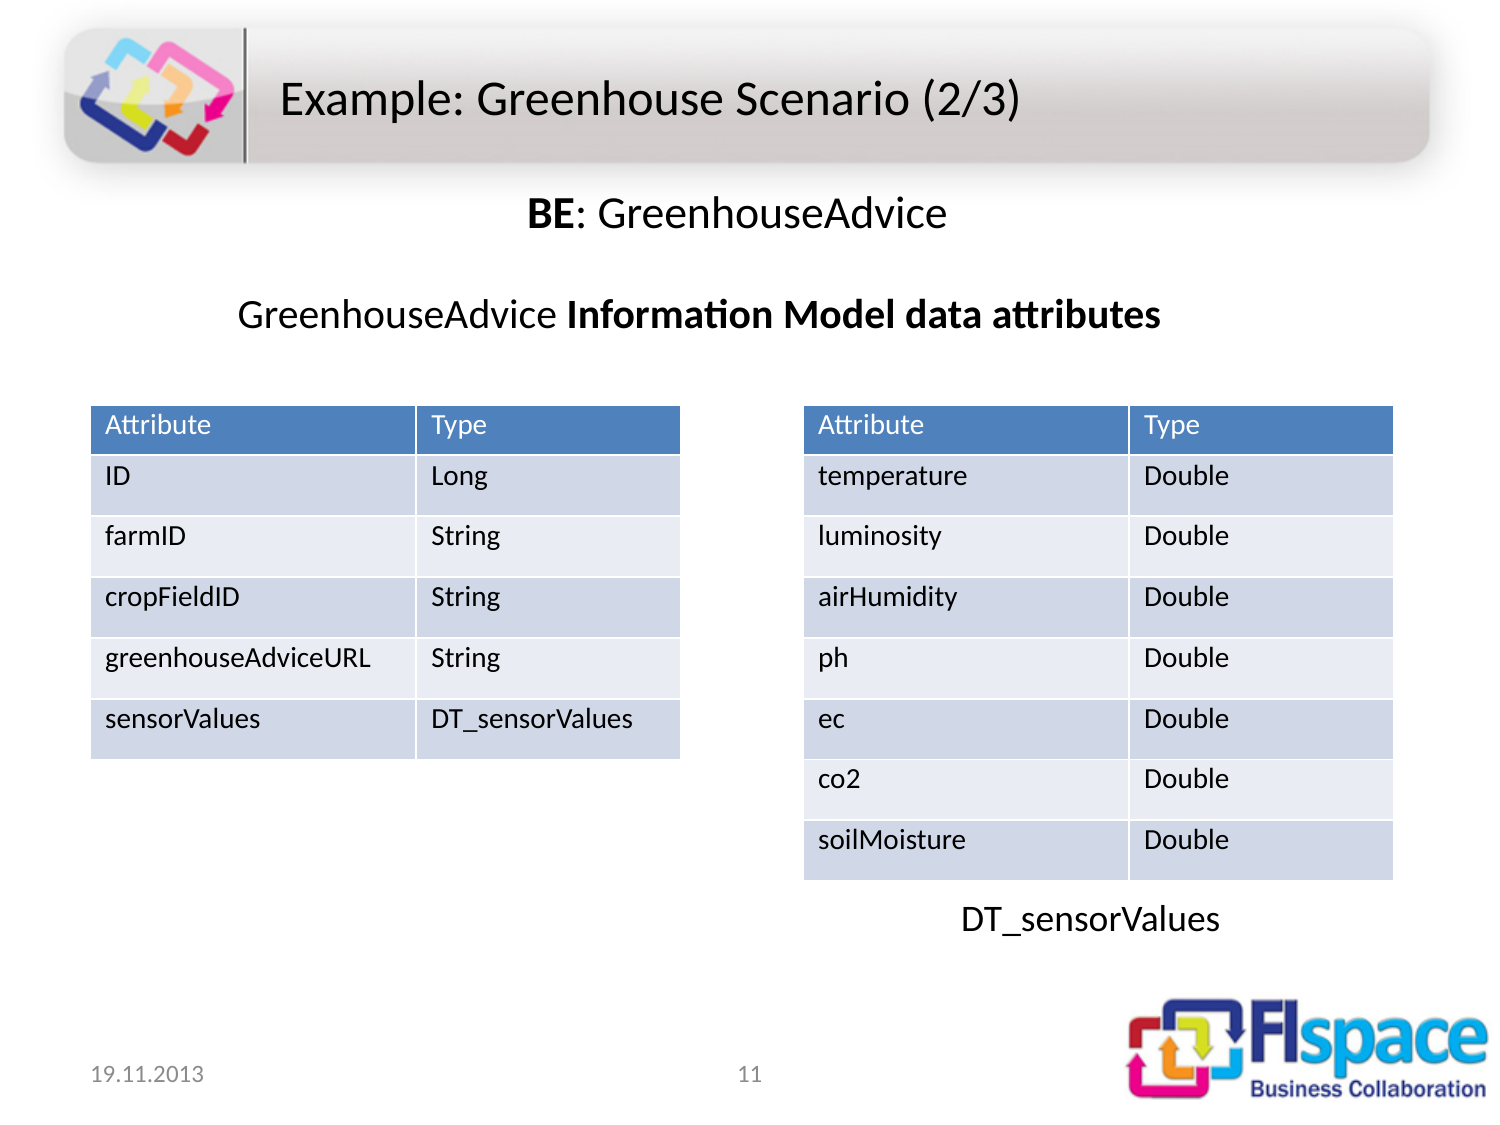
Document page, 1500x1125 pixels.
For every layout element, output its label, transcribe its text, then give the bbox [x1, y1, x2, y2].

text_box DT_sensorValues [946, 886, 1254, 947]
table_cell farmID [91, 517, 415, 576]
table_cell greenhouseAdviceURL [91, 639, 415, 698]
table_cell Double [1130, 639, 1393, 698]
table_cell String [417, 517, 680, 576]
table_header Attribute [91, 406, 415, 454]
table_cell Double [1130, 821, 1393, 880]
list Example: Greenhouse Scenario (2/3) [264, 39, 1431, 152]
table_cell ph [804, 639, 1128, 698]
table_cell String [417, 578, 680, 637]
table_cell DT_sensorValues [417, 700, 680, 759]
slide_number 11 [512, 1042, 988, 1103]
table_header Type [417, 406, 680, 454]
table_cell Double [1130, 700, 1393, 759]
table_cell String [417, 639, 680, 698]
text_box GreenhouseAdvice Information Model data attributes [222, 278, 1254, 344]
table_cell temperature [804, 456, 1128, 515]
table_cell sensorValues [91, 700, 415, 759]
table_cell Long [417, 456, 680, 515]
table_cell Double [1130, 456, 1393, 515]
picture [0, 0, 1500, 253]
text_box BE: GreenhouseAdvice [512, 174, 1042, 245]
table_header Type [1130, 406, 1393, 454]
picture [1123, 960, 1500, 1125]
table_cell Double [1130, 578, 1393, 637]
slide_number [75, 1042, 425, 1103]
table_cell ec [804, 700, 1128, 759]
table_cell co2 [804, 760, 1128, 819]
table_cell ID [91, 456, 415, 515]
table_cell luminosity [804, 517, 1128, 576]
table_cell Double [1130, 760, 1393, 819]
table_cell soilMoisture [804, 821, 1128, 880]
table_header Attribute [804, 406, 1128, 454]
table_cell Double [1130, 517, 1393, 576]
table_cell airHumidity [804, 578, 1128, 637]
table_cell cropFieldID [91, 578, 415, 637]
